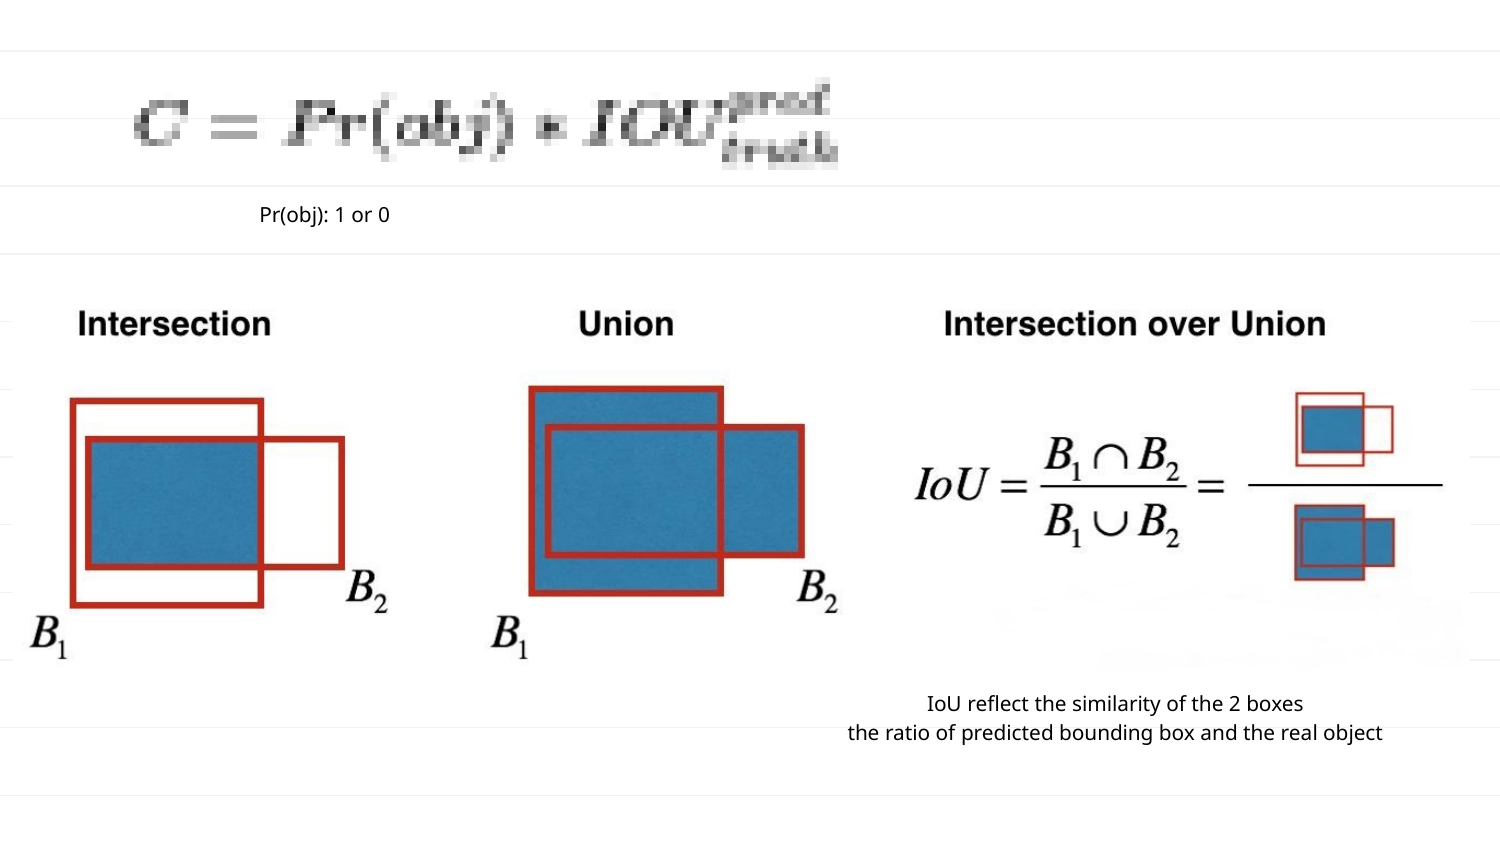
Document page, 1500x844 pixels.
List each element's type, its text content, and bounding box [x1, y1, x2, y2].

subtitle IoU reflect the similarity of the 2 boxes the ratio of predicted bounding box and the real object [576, 671, 1500, 786]
title Pr(obj): 1 or 0 [143, 182, 507, 246]
picture [134, 77, 846, 170]
picture [13, 283, 1470, 673]
